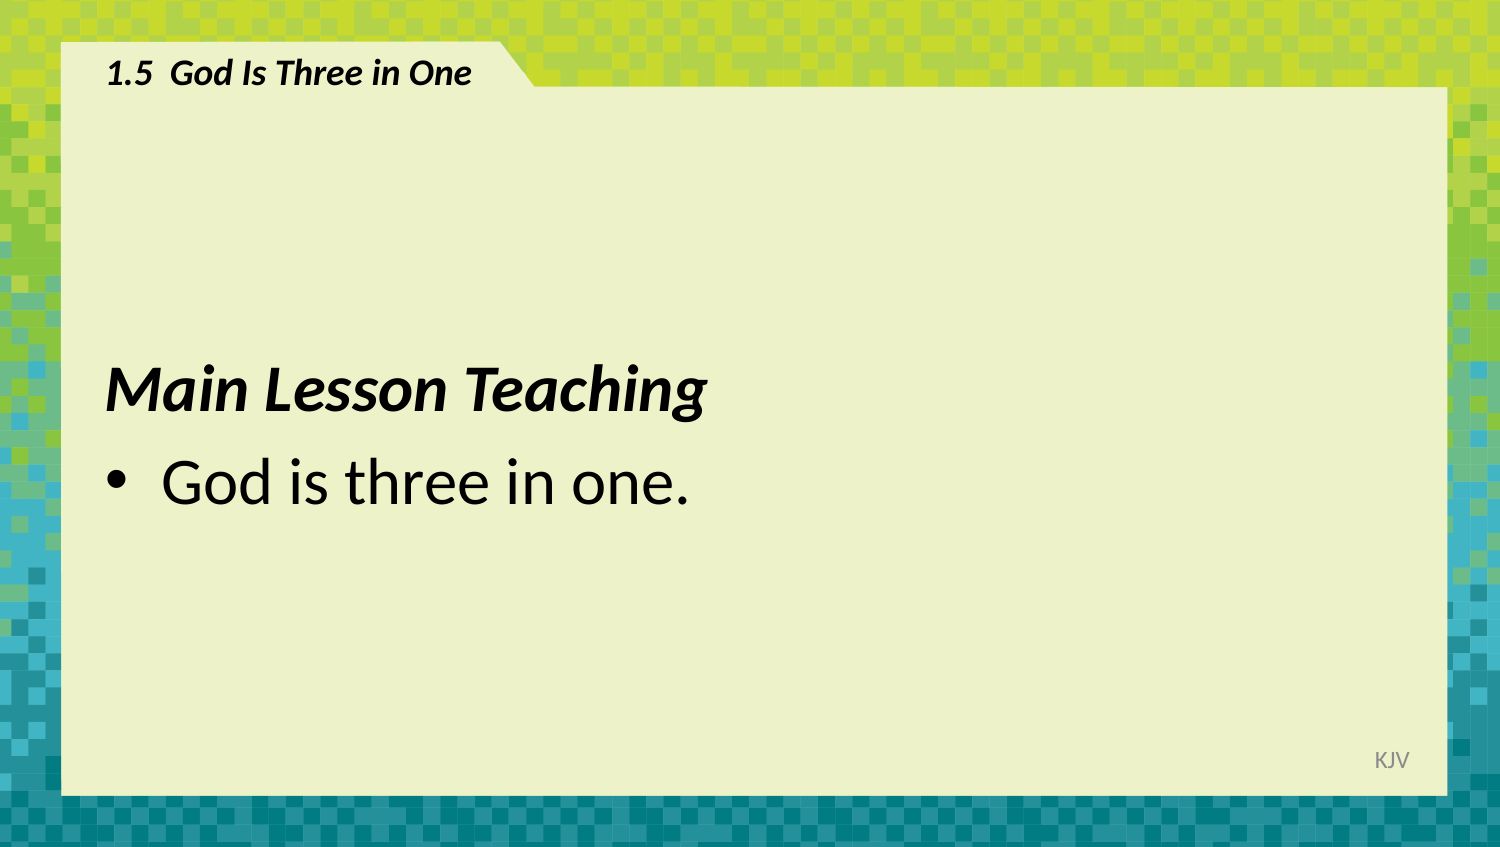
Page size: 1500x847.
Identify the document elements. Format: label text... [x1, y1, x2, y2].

title 1.5 God Is Three in One [89, 33, 1420, 108]
picture [0, 0, 1500, 847]
footer KJV [950, 736, 1425, 782]
list Main Lesson Teaching God is three in one. [89, 141, 1403, 722]
